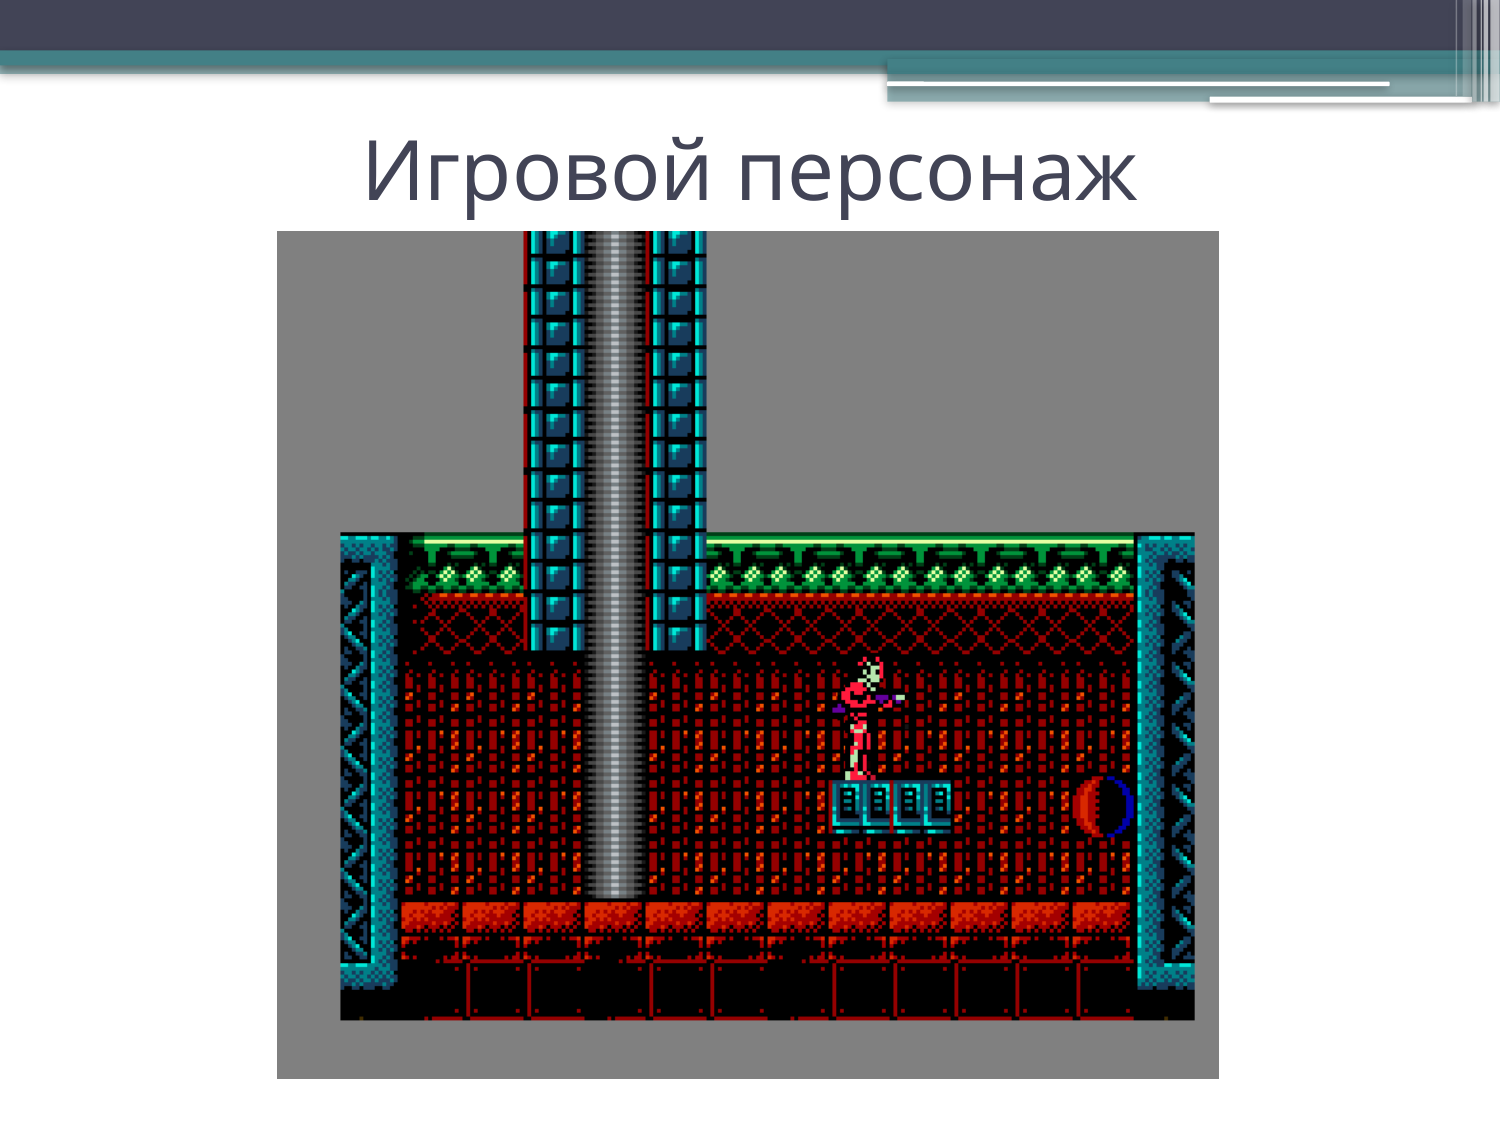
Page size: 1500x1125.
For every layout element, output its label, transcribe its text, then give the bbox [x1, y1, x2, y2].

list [277, 231, 1219, 1079]
title Игровой персонаж [75, 101, 1425, 232]
